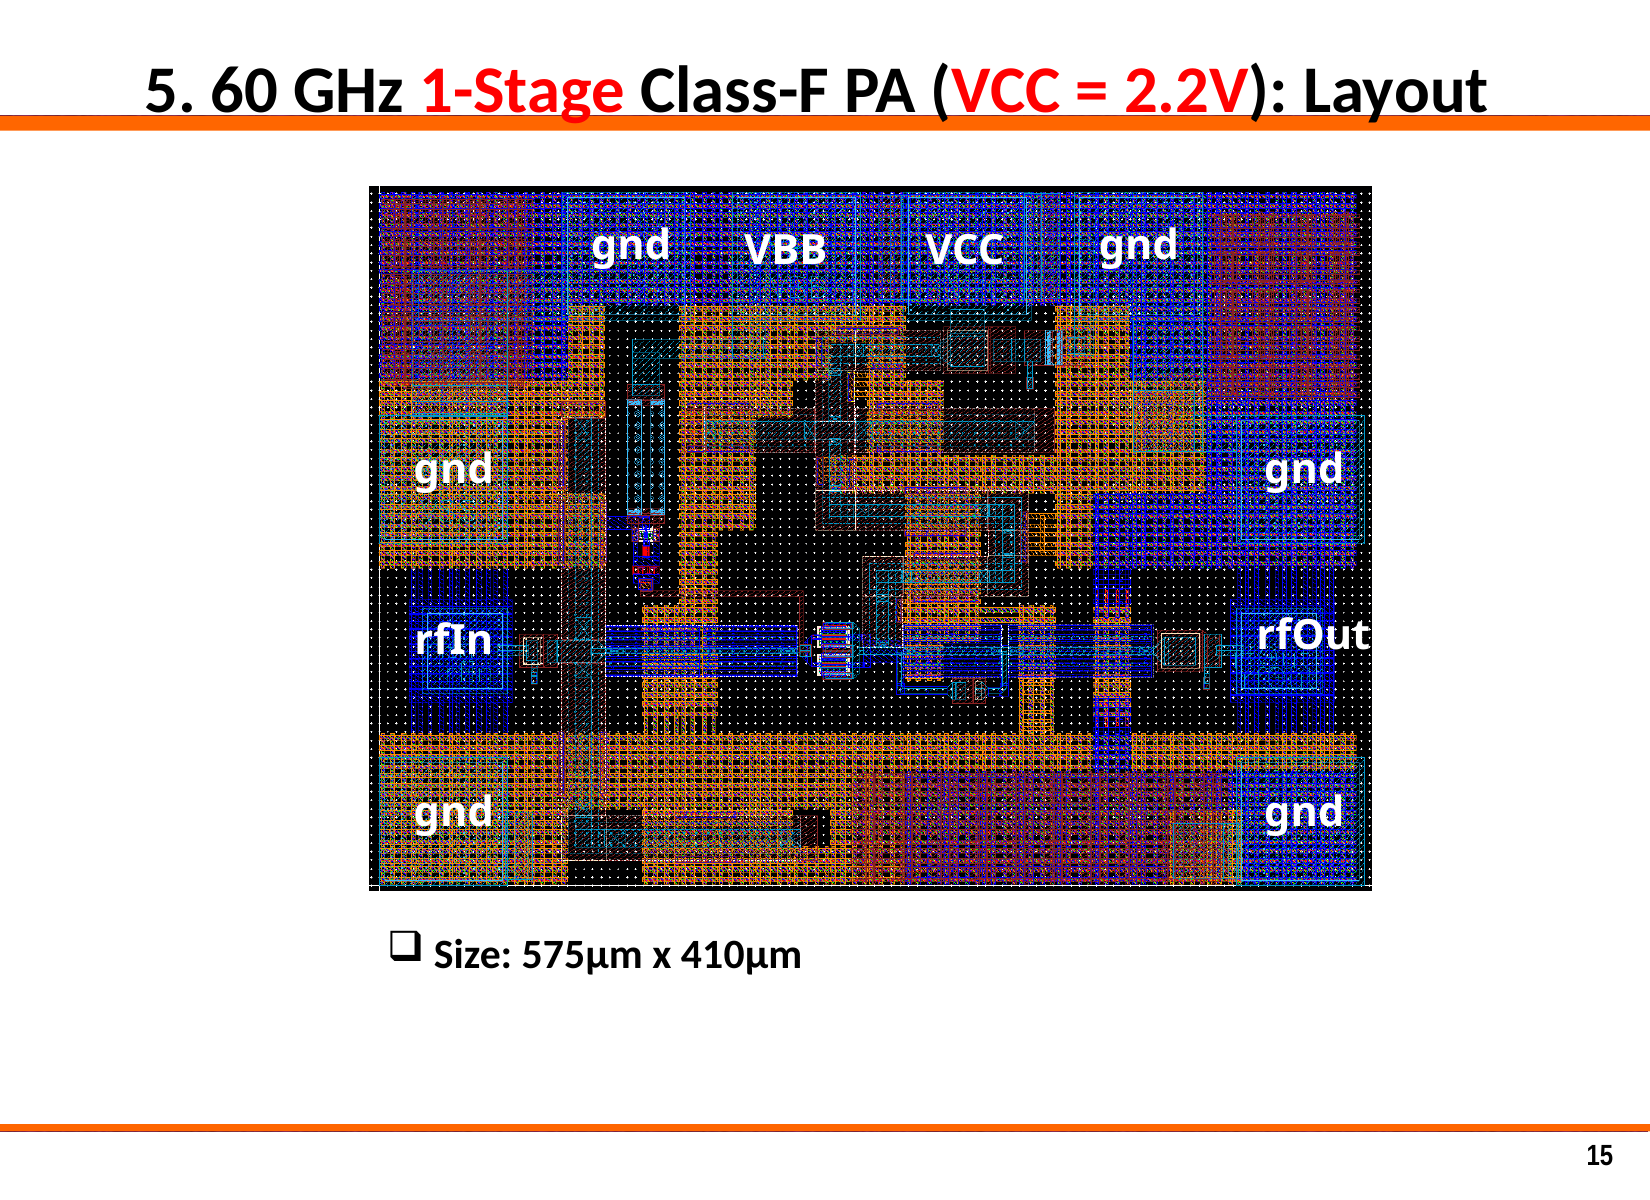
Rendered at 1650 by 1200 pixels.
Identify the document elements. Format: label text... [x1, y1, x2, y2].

text_box Size: 575μm x 410μm [372, 918, 1650, 984]
title 5. 60 GHz 1-Stage Class-F PA (VCC = 2.2V): Layout [74, 0, 1560, 186]
text_box rfOut [1376, 600, 1386, 665]
text_box 15 [1105, 1131, 1629, 1176]
picture [369, 186, 1372, 891]
